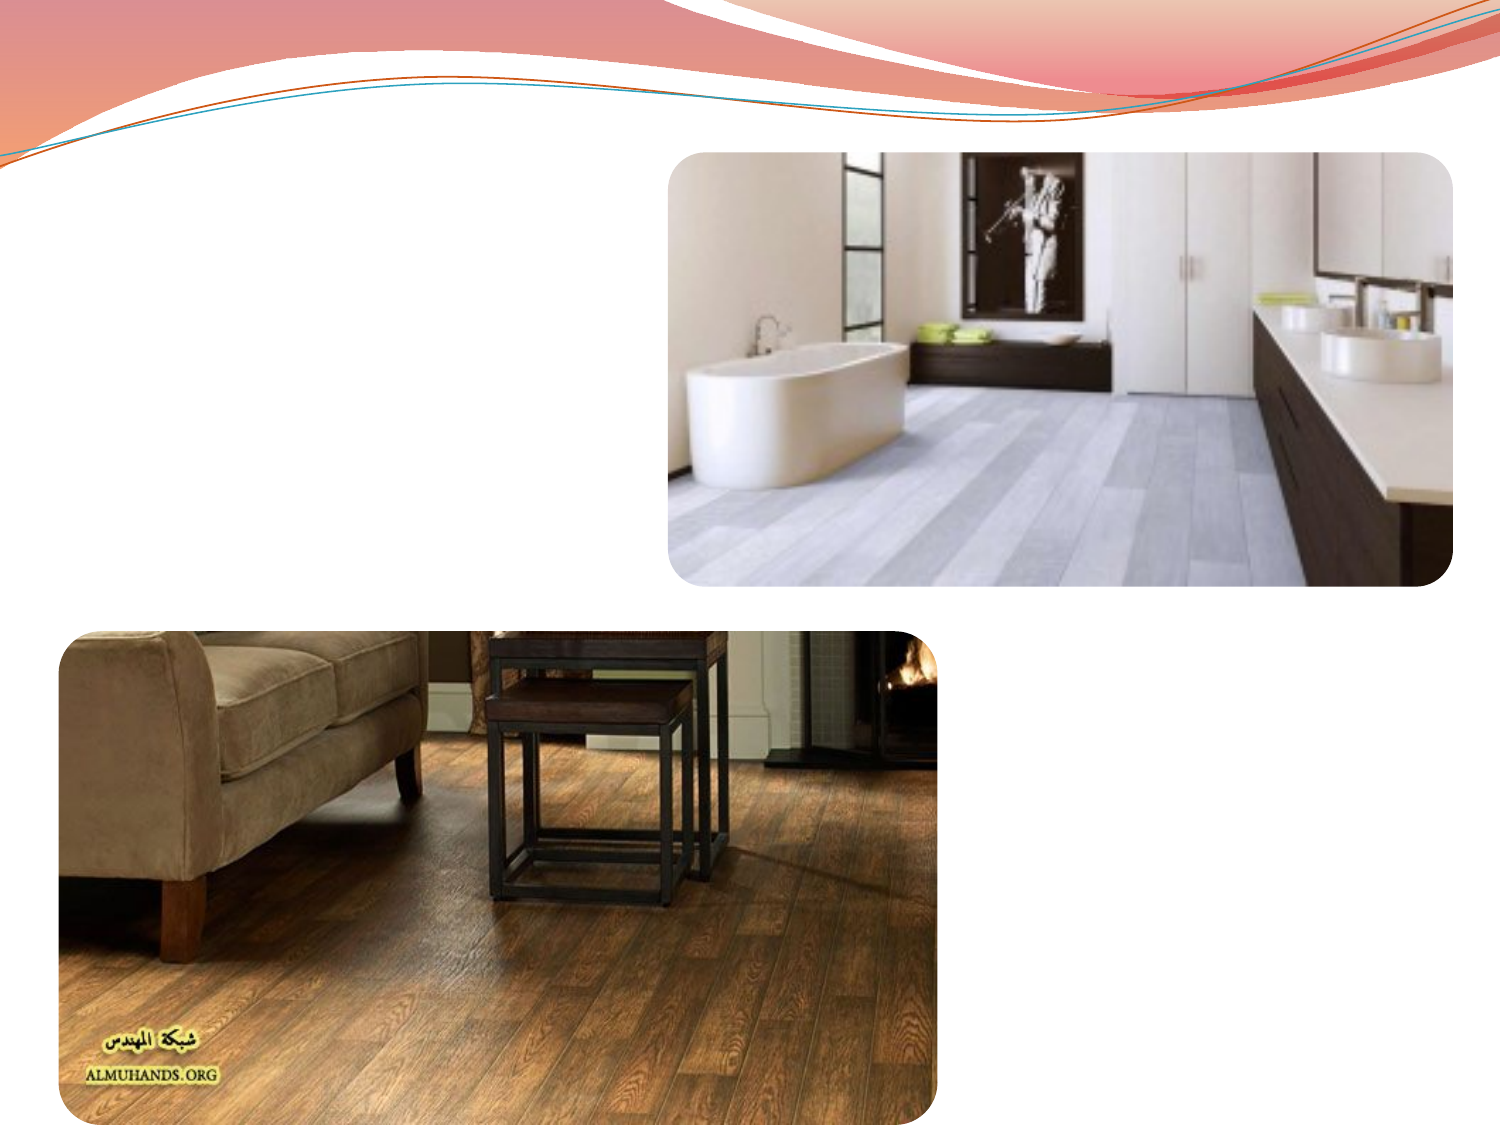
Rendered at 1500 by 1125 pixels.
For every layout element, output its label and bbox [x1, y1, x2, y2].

picture [667, 152, 1454, 587]
picture [58, 630, 938, 1125]
